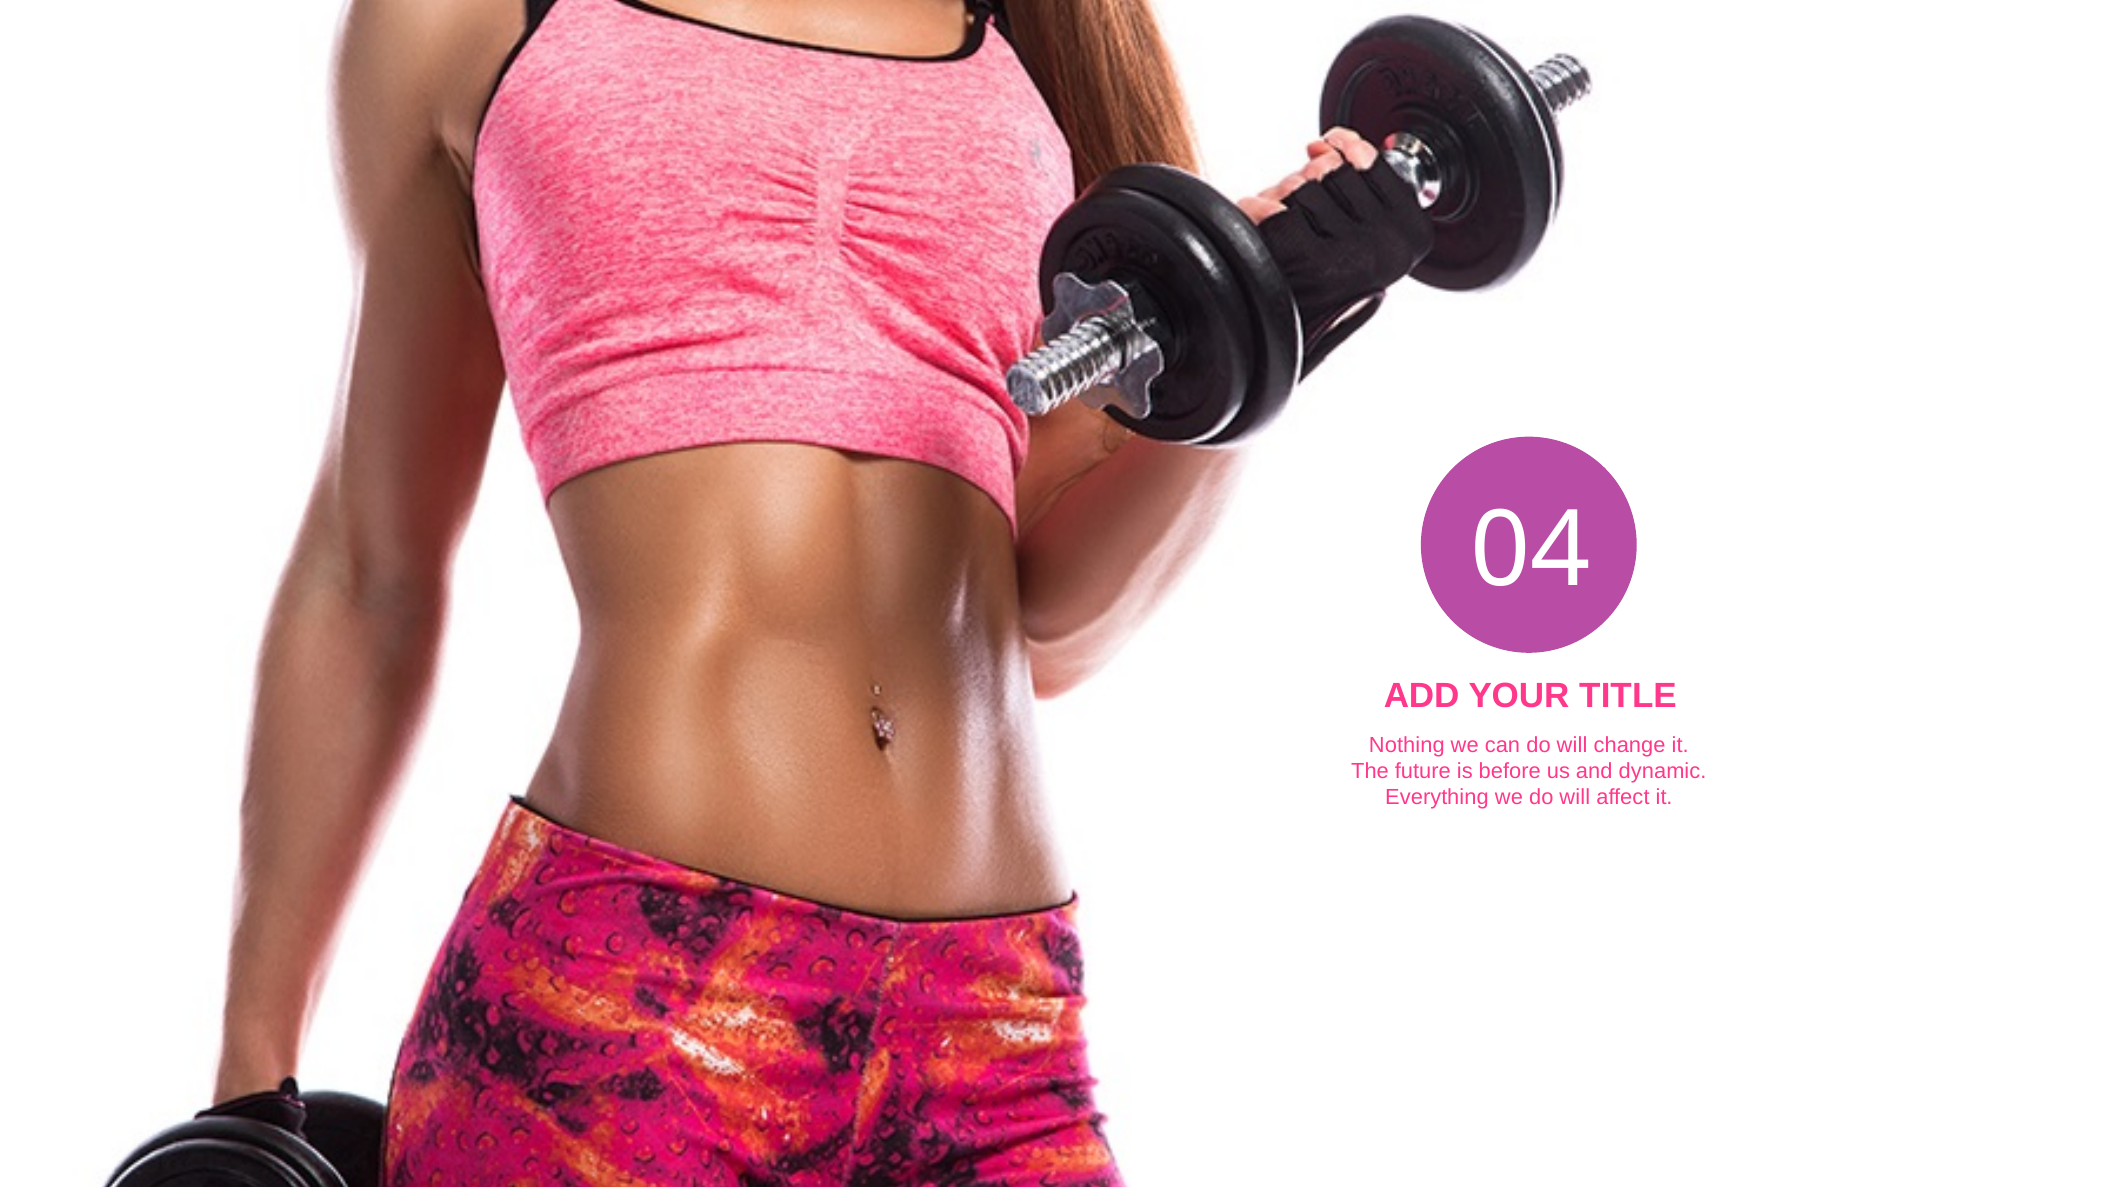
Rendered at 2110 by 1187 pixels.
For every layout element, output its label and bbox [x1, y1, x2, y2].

text_box [1420, 436, 1637, 653]
text_box [1334, 665, 1726, 818]
text_box [0, 0, 2110, 1187]
